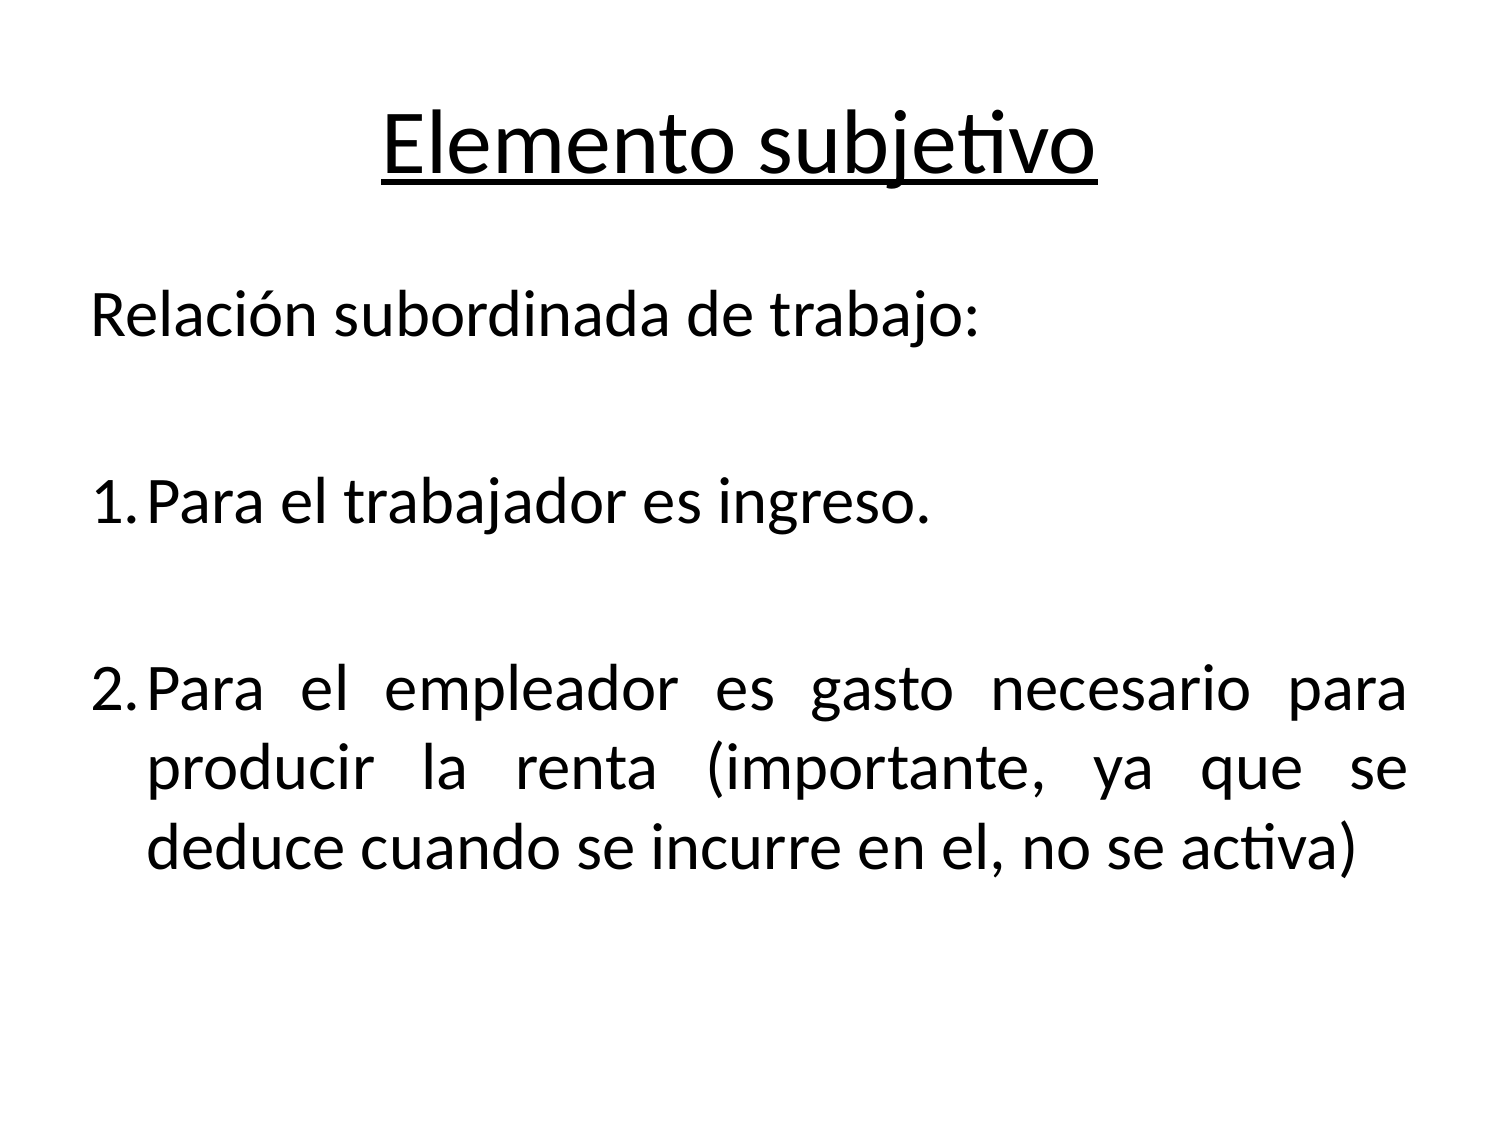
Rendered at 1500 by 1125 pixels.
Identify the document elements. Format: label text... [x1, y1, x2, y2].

list Relación subordinada de trabajo: Para el trabajador es ingreso. Para el empleador es gasto necesario para producir la renta (importante, ya que se deduce cuando se incurre en el, no se activa) [74, 262, 1426, 1006]
title Elemento subjetivo [64, 42, 1416, 231]
